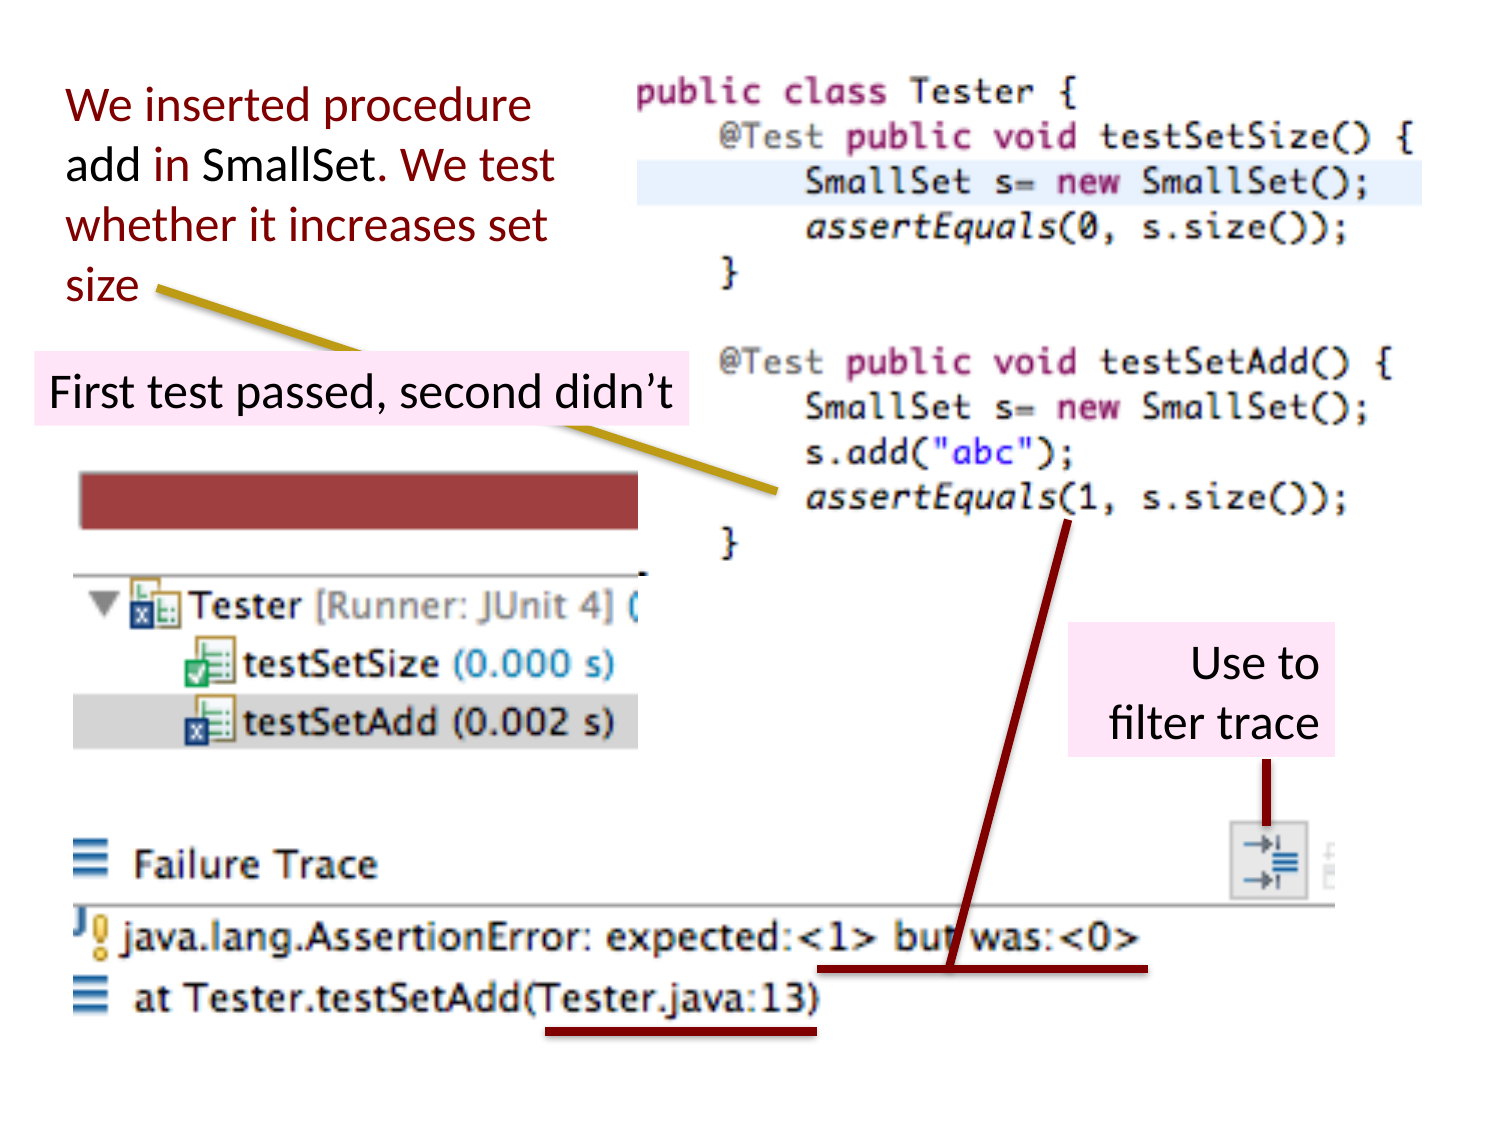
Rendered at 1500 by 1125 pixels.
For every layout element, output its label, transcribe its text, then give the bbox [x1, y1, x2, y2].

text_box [156, 287, 778, 492]
text_box We inserted procedure add in SmallSet. We test whether it increases set size [50, 64, 574, 319]
picture [637, 59, 1422, 576]
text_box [73, 519, 1336, 1049]
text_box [29, 350, 695, 781]
